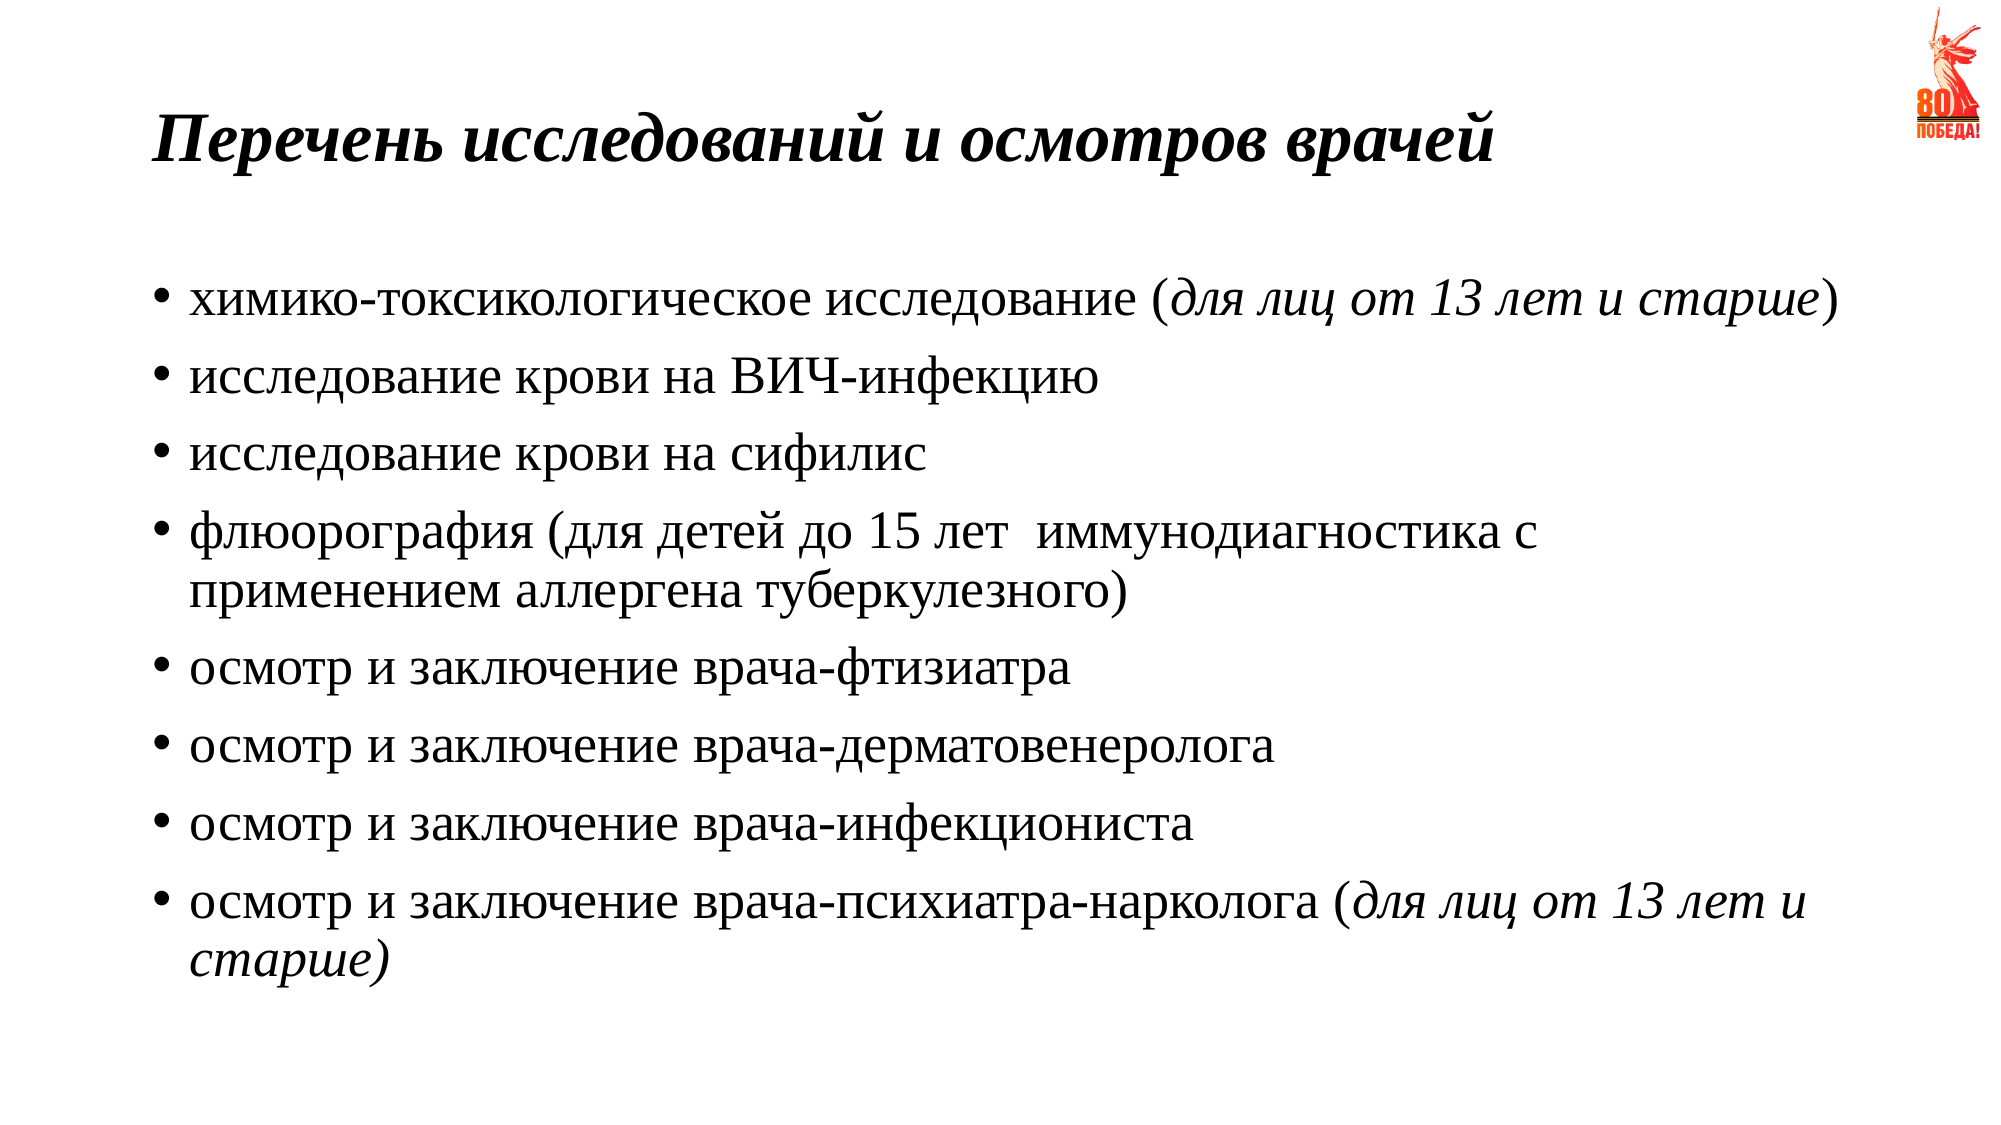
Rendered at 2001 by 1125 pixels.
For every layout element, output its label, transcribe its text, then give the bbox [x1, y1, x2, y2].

picture [1896, 0, 2000, 147]
list химико-токсикологическое исследование (для лиц от 13 лет и старше) исследование крови на ВИЧ-инфекцию исследование крови на сифилис флюорография (для детей до 15 лет иммунодиагностика с применением аллергена туберкулезного) осмотр и заключение врача-фтизиатра осмотр и заключение врача-дерматовенеролога осмотр и заключение врача-инфекциониста осмотр и заключение врача-психиатра-нарколога (для лиц от 13 лет и старше) [137, 261, 1863, 1014]
title Перечень исследований и осмотров врачей [137, 59, 1863, 217]
